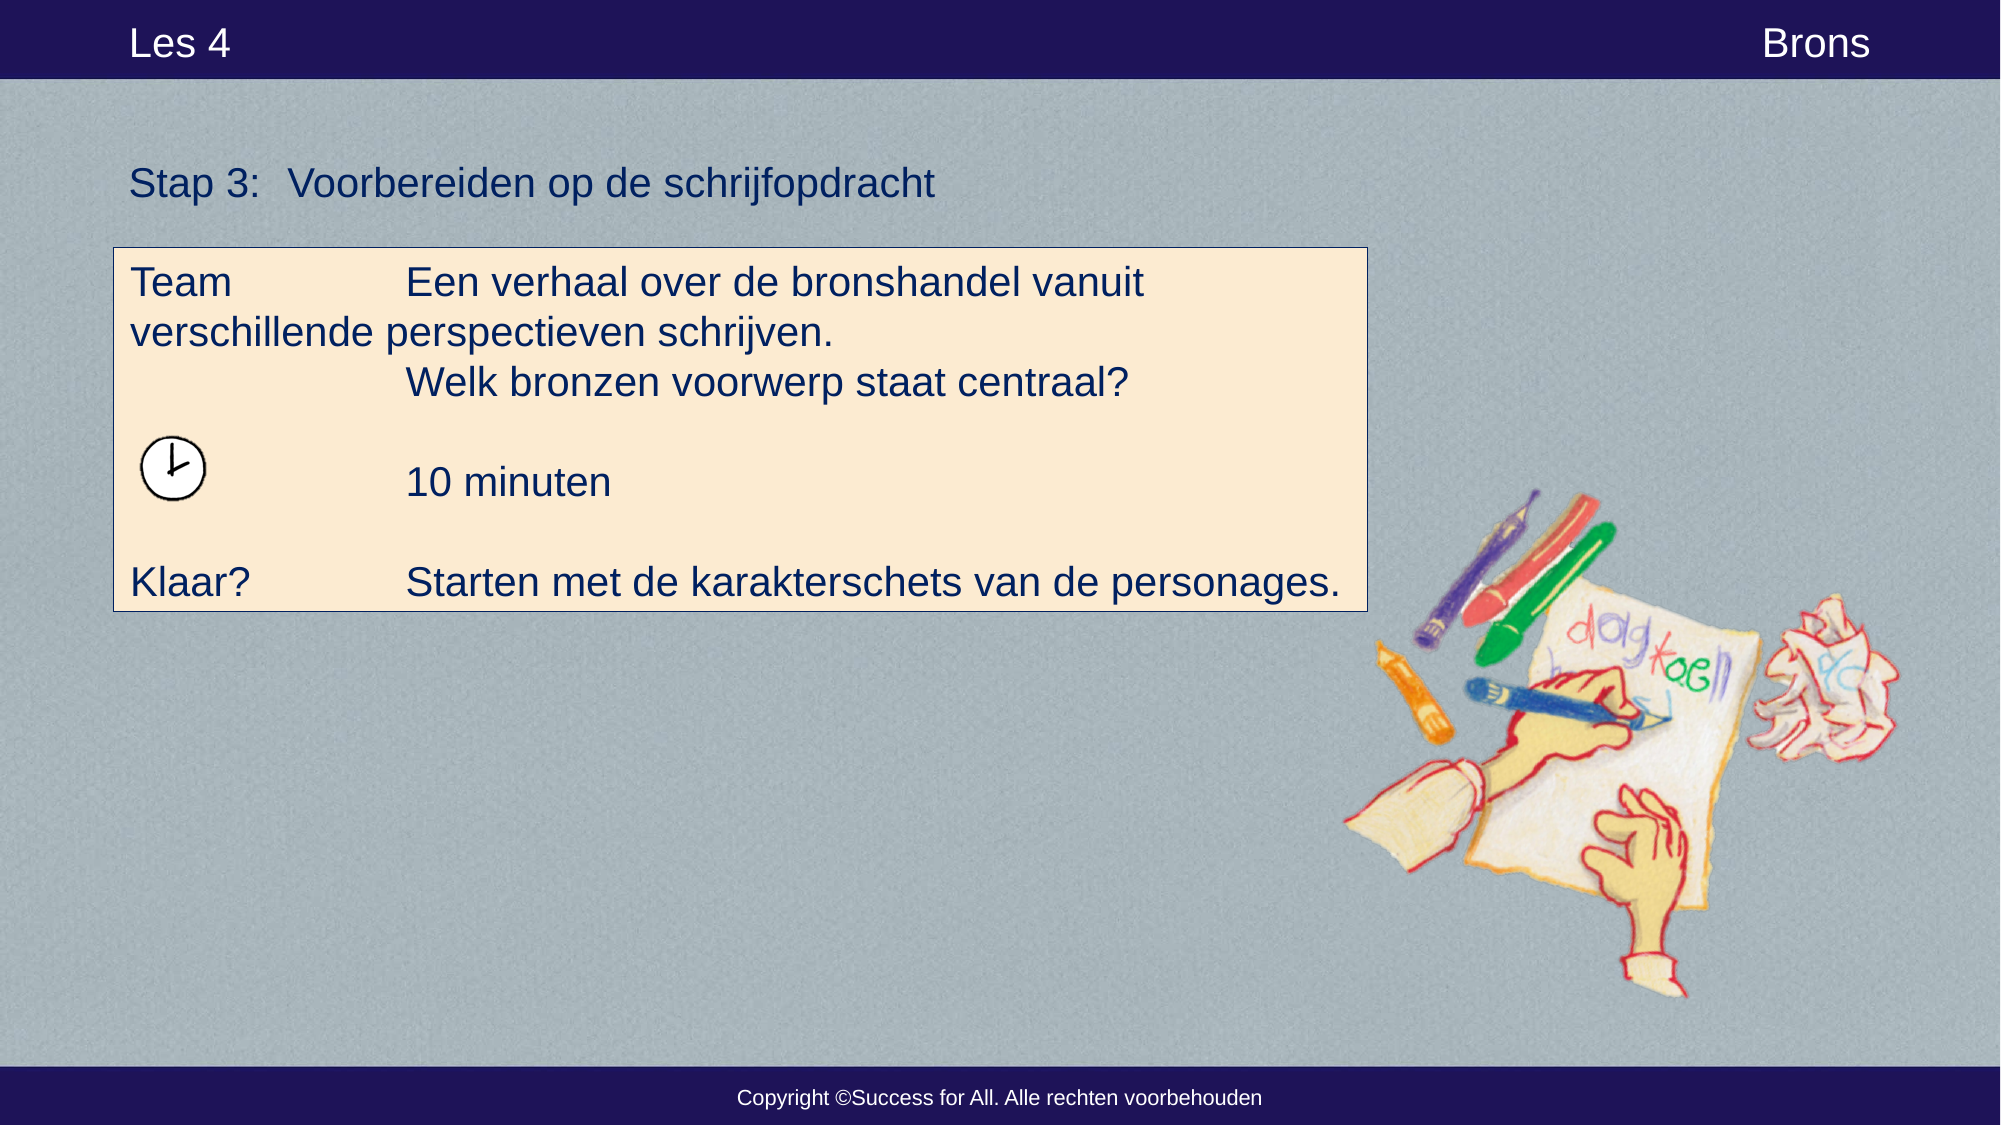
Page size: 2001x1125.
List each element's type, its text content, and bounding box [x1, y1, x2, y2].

text_box Team Een verhaal over de bronshandel vanuit verschillende perspectieven schrijven. Welk bronzen voorwerp staat centraal? 10 minuten Klaar? Starten met de karakterschets van de personages. [113, 247, 1368, 612]
text_box Copyright ©Success for All. Alle rechten voorbehouden [0, 1076, 2000, 1125]
text_box Les 4 [114, 8, 354, 73]
picture [0, 0, 2001, 1125]
text_box Brons [999, 8, 1886, 73]
text_box Stap 3: Voorbereiden op de schrijfopdracht [113, 148, 1301, 214]
